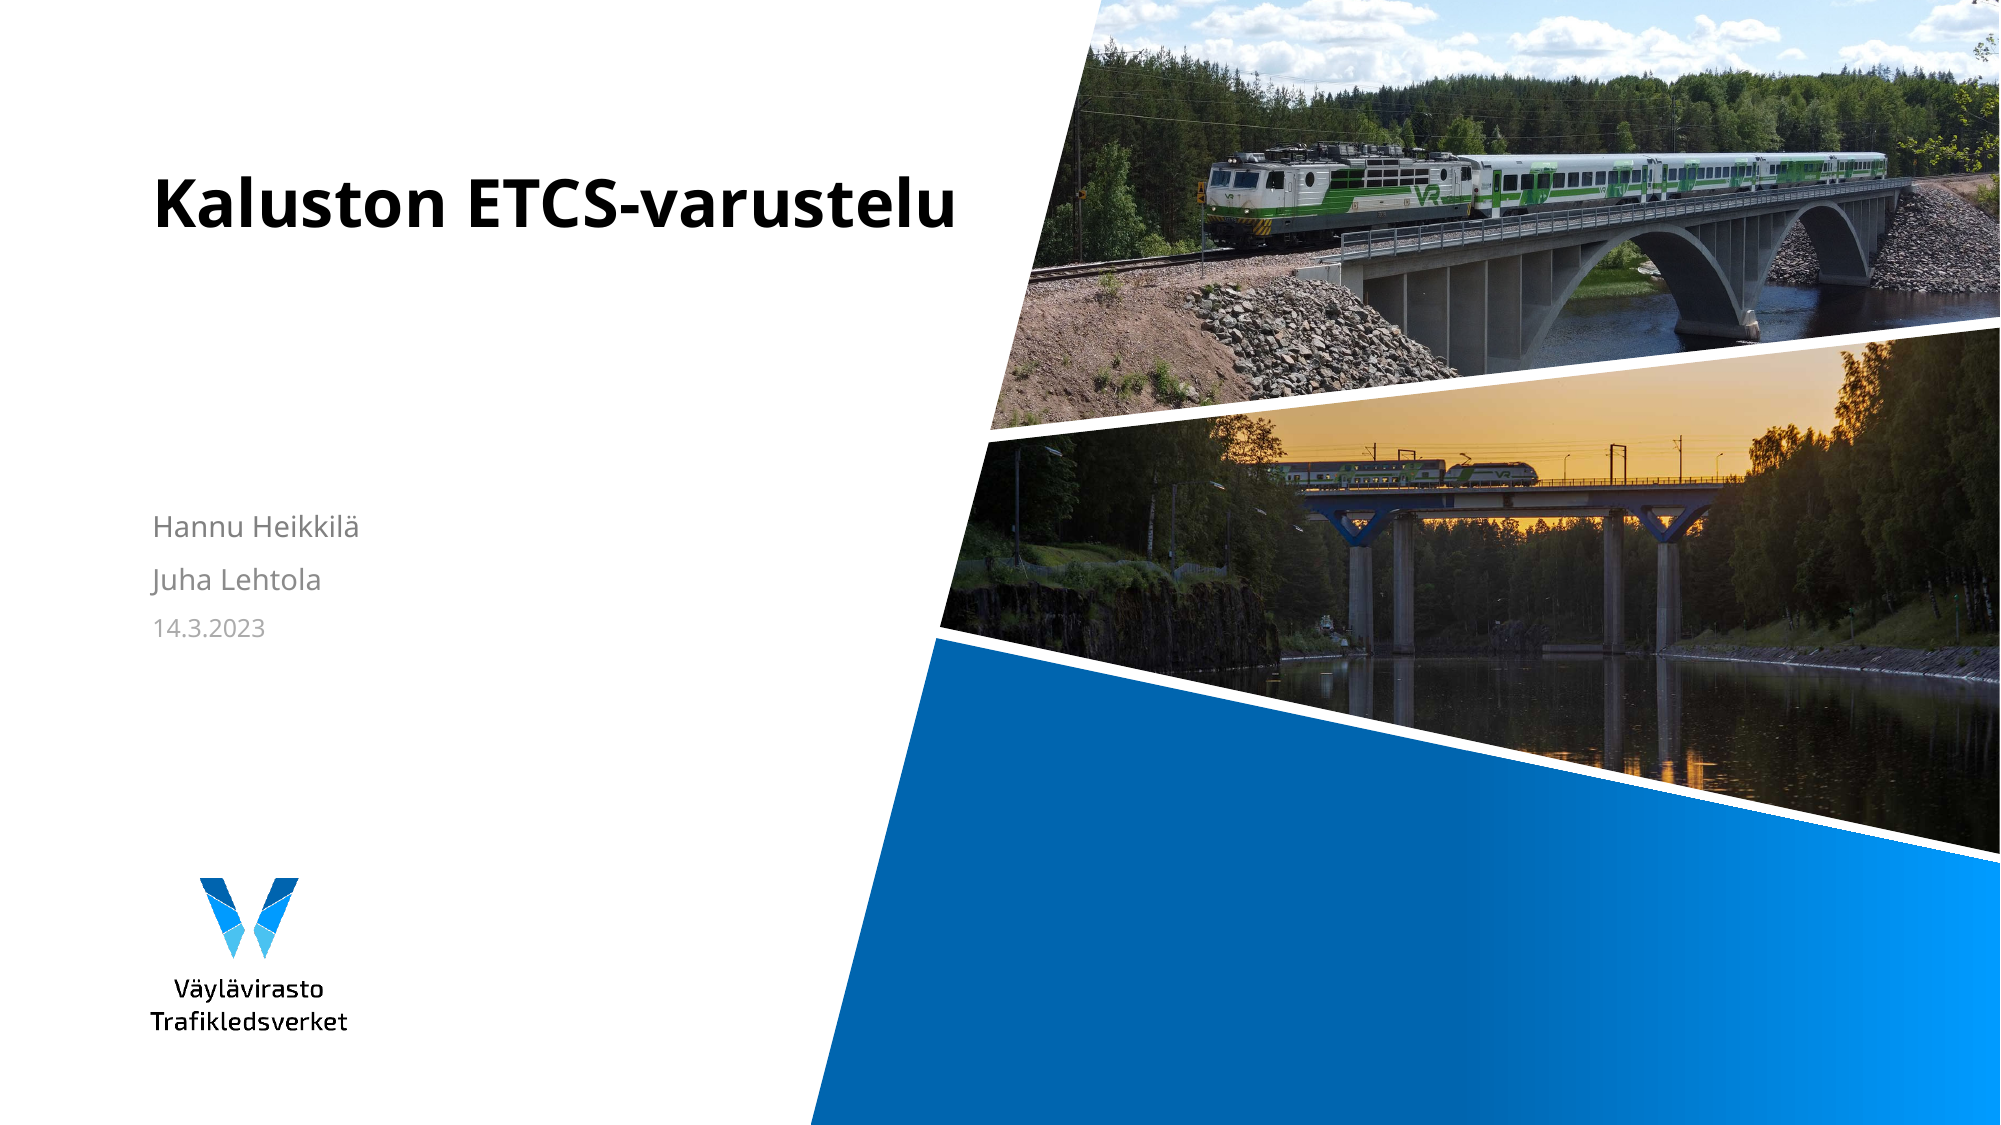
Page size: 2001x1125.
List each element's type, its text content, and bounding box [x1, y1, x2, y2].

footer Hannu Heikkilä [152, 507, 507, 544]
picture [112, 840, 387, 1070]
title Kaluston ETCS-varustelu [137, 75, 990, 338]
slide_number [137, 590, 409, 651]
picture [939, 0, 2001, 854]
